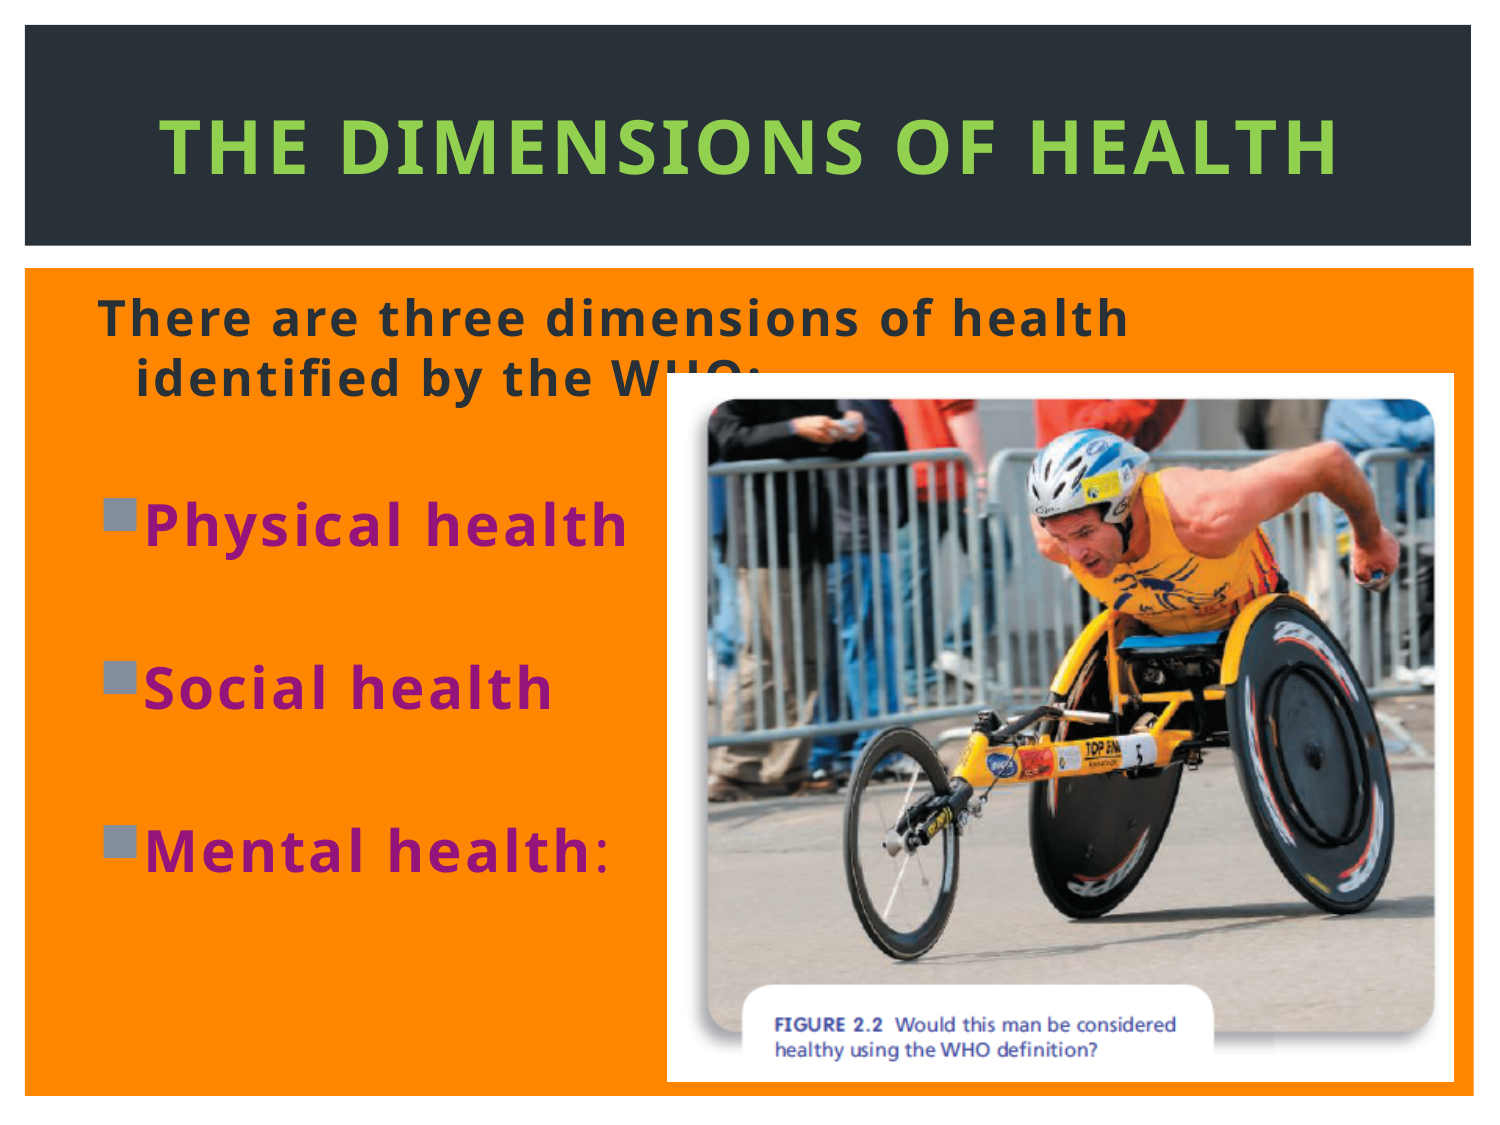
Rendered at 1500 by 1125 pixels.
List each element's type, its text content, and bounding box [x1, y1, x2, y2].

list There are three dimensions of health identified by the WHO; Physical health Social health Mental health: [75, 278, 1425, 1083]
picture [666, 373, 1454, 1082]
title The Dimensions of Health [62, 58, 1438, 232]
